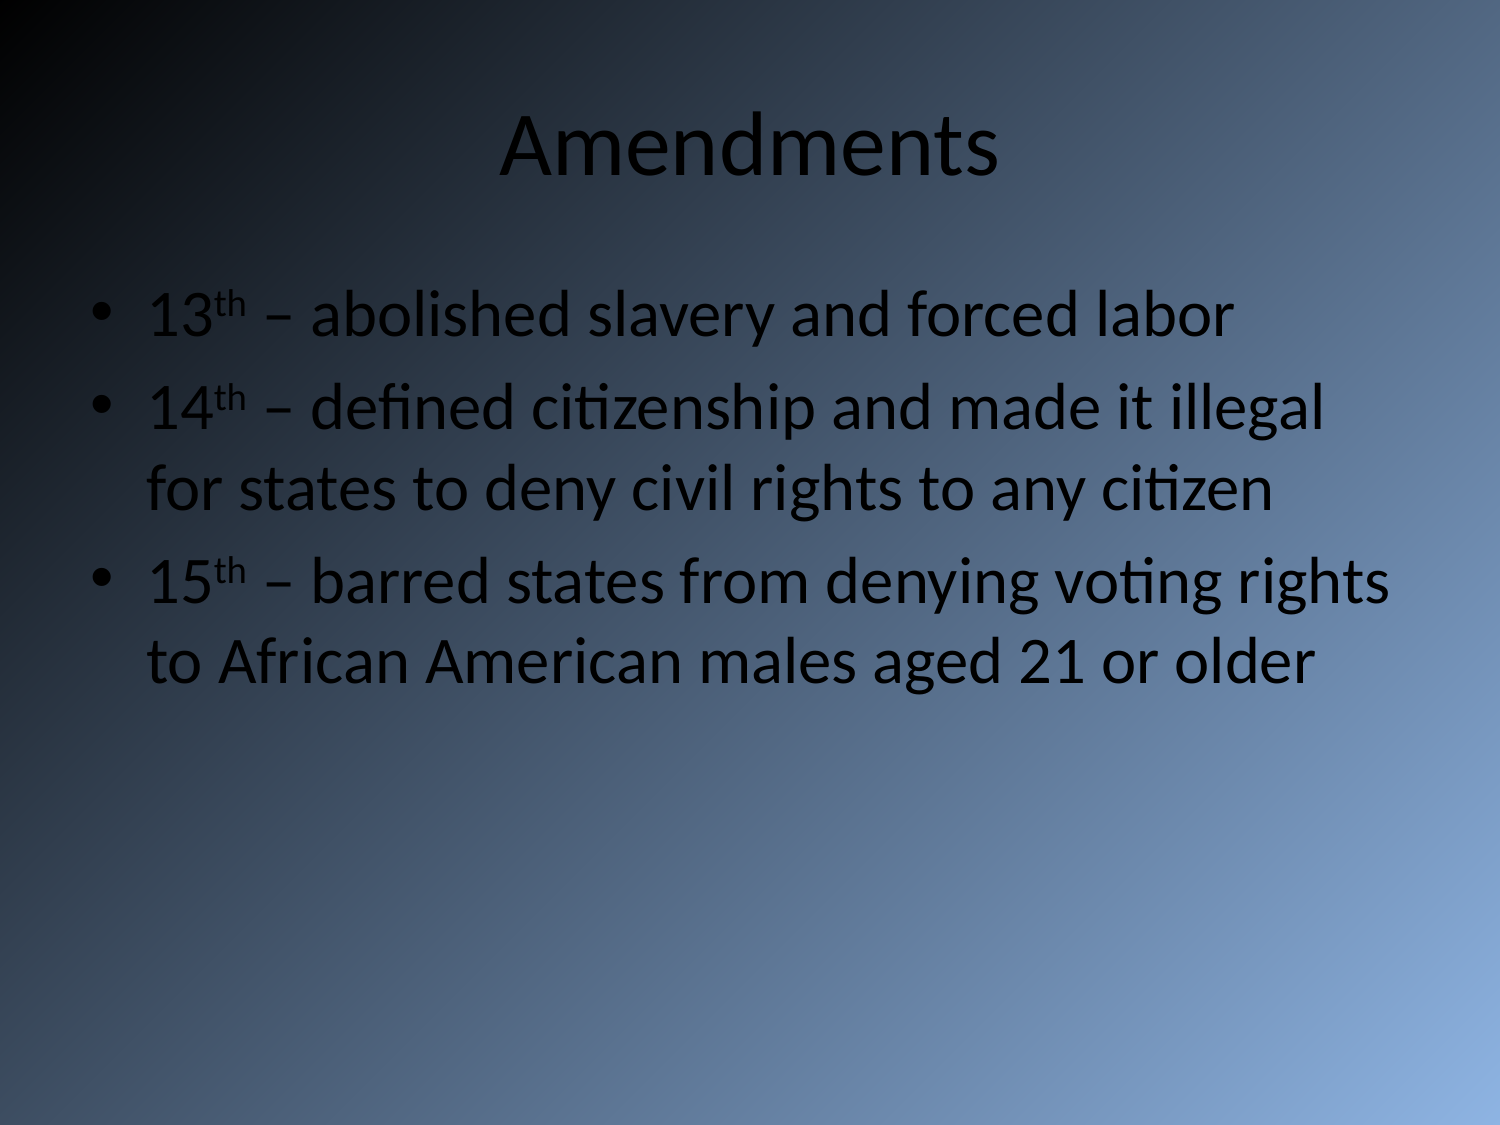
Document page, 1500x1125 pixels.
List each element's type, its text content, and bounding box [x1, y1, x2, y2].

title Amendments [75, 45, 1425, 233]
list 13th – abolished slavery and forced labor 14th – defined citizenship and made it illegal for states to deny civil rights to any citizen 15th – barred states from denying voting rights to African American males aged 21 or older [75, 262, 1425, 1005]
